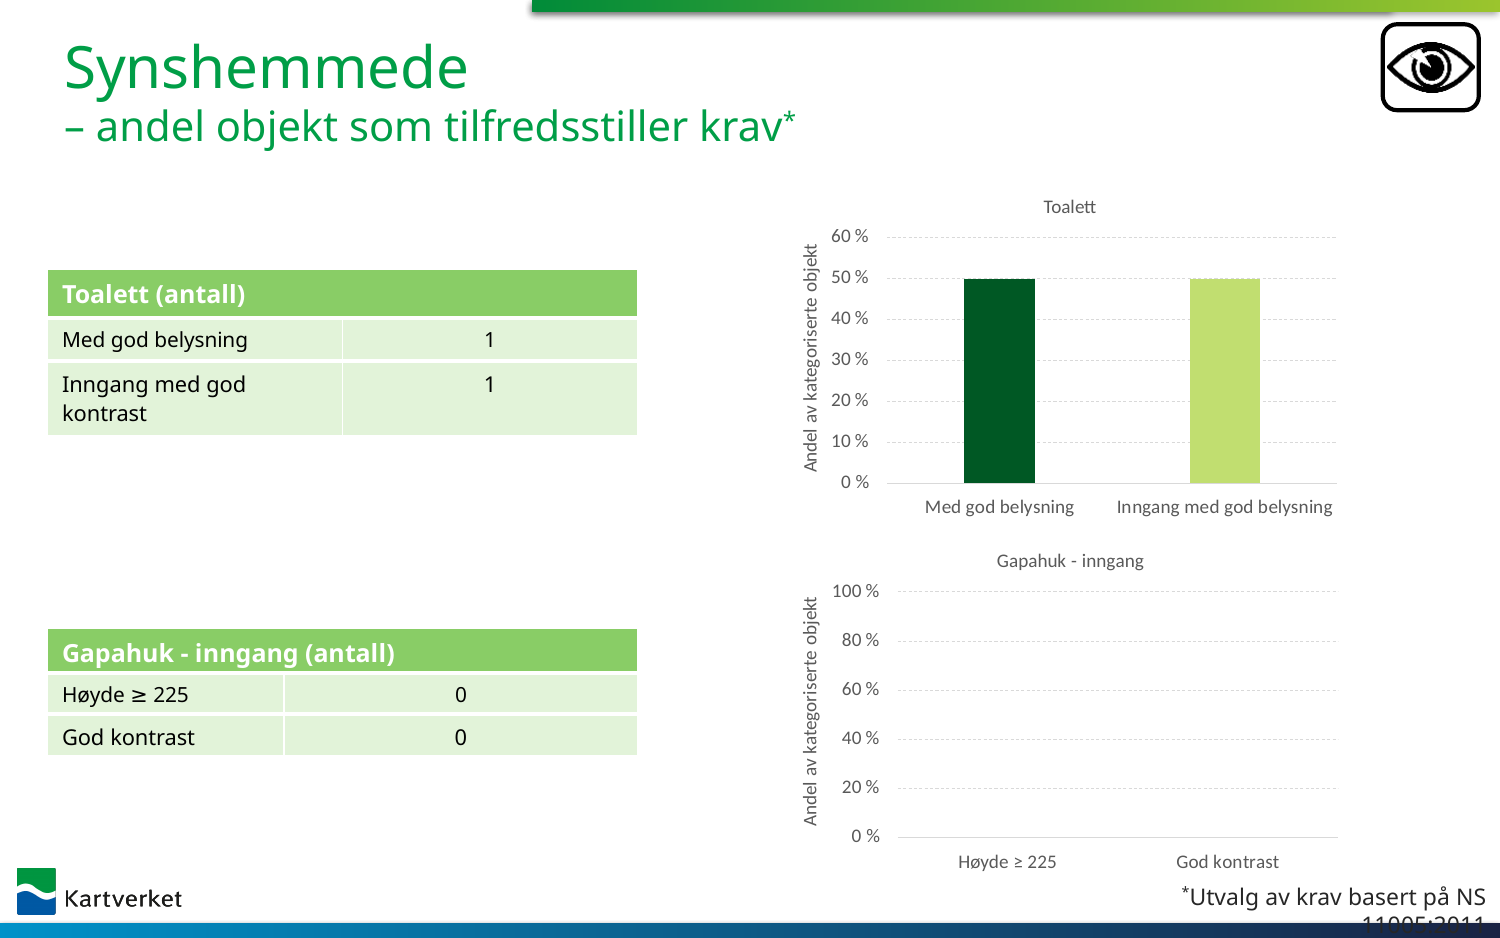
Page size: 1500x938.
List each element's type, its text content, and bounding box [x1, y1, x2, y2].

table_cell 1 [343, 363, 637, 435]
table_cell 0 [285, 716, 637, 755]
table_cell 0 [285, 675, 637, 712]
picture [791, 187, 1348, 526]
picture [791, 541, 1349, 880]
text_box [1382, 24, 1480, 111]
text_box *Utvalg av krav basert på NS 11005:2011 [1068, 873, 1500, 938]
table_cell Med god belysning [48, 320, 342, 359]
table_cell Inngang med god kontrast [48, 363, 342, 435]
table_header Toalett (antall) [48, 270, 637, 316]
table_cell Høyde ≥ 225 [48, 675, 283, 712]
table_cell God kontrast [48, 716, 283, 755]
table_cell 1 [343, 320, 637, 359]
text_box Synshemmede – andel objekt som tilfredsstiller krav* [49, 24, 1431, 158]
table_header Gapahuk - inngang (antall) [48, 629, 637, 671]
